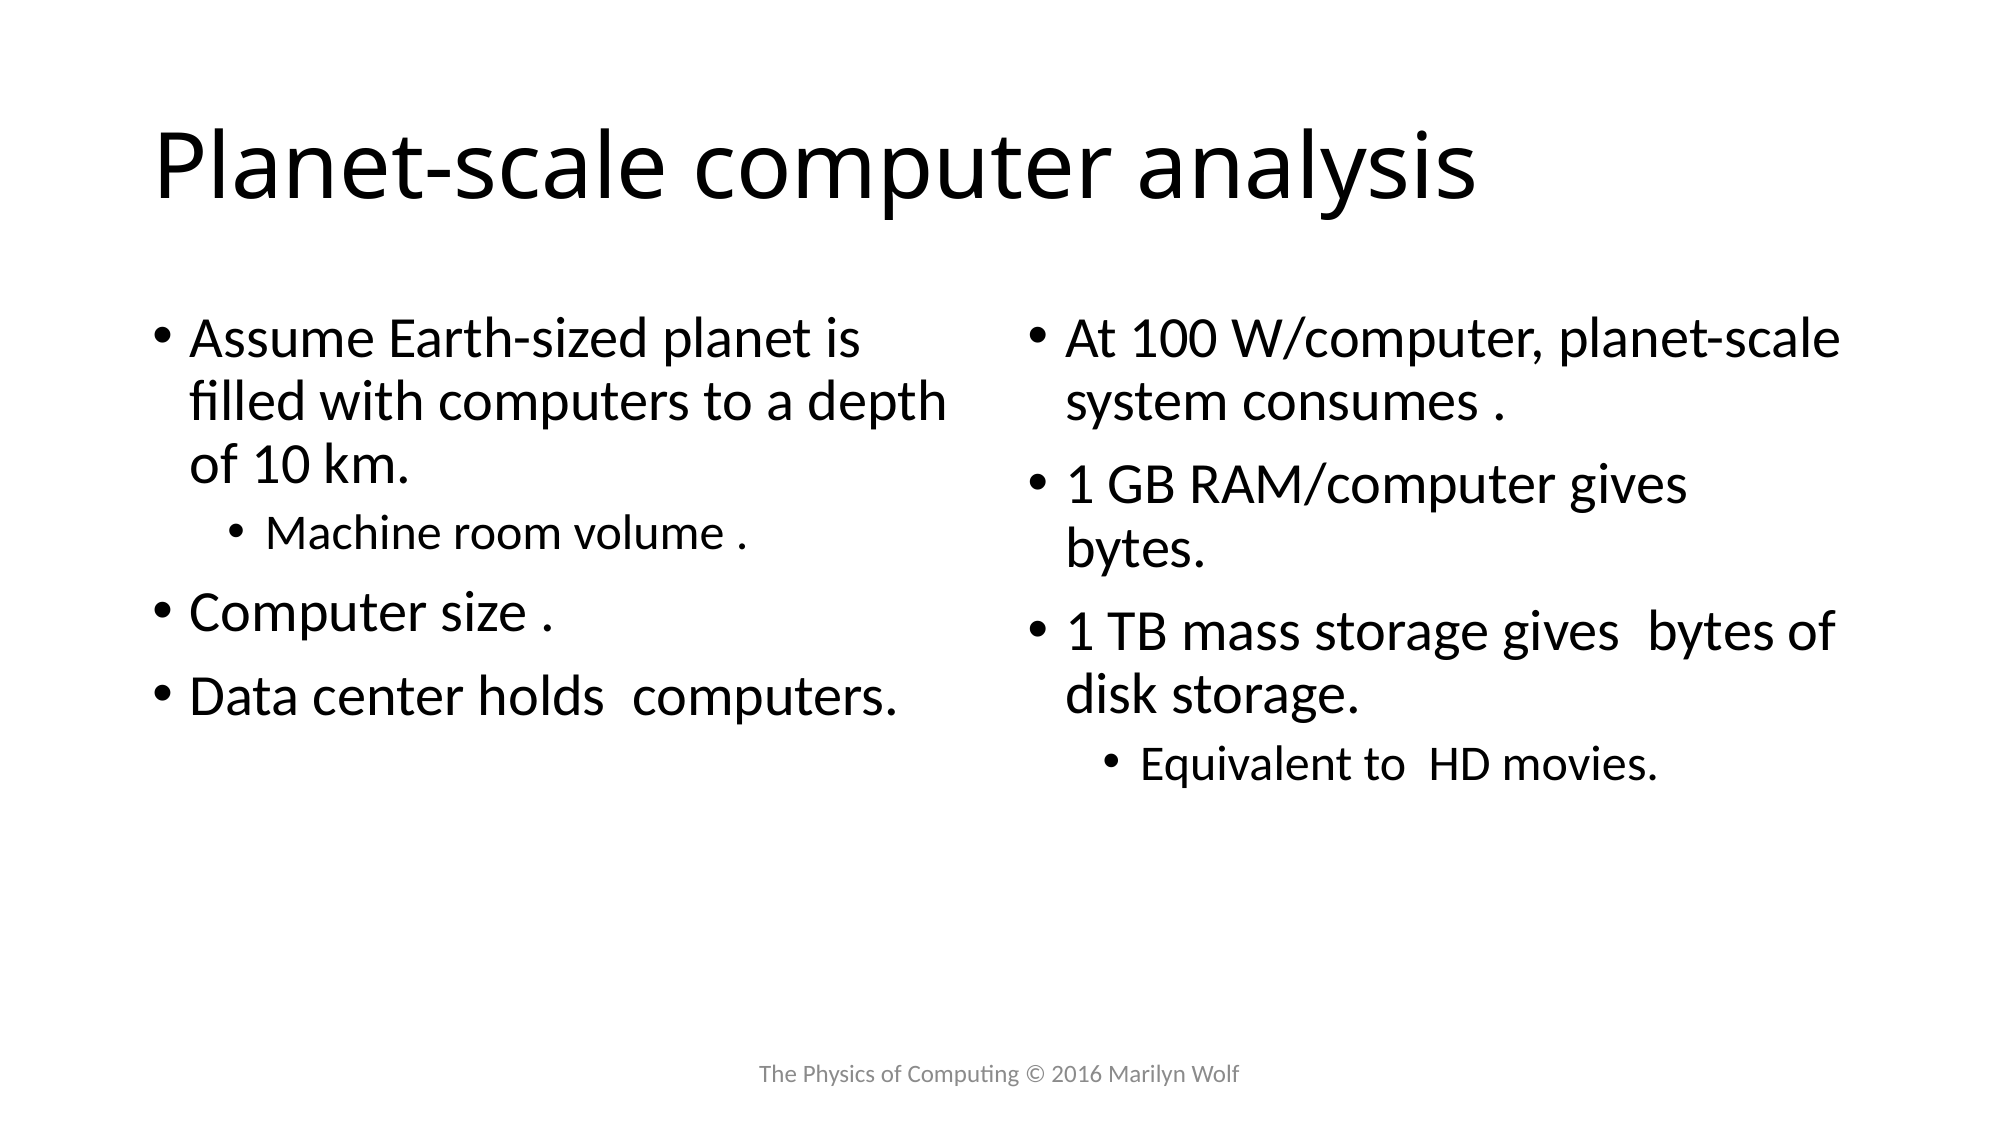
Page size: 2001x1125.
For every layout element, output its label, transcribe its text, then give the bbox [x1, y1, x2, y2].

title Planet-scale computer analysis [137, 59, 1863, 278]
footer The Physics of Computing © 2016 Marilyn Wolf [662, 1042, 1338, 1103]
